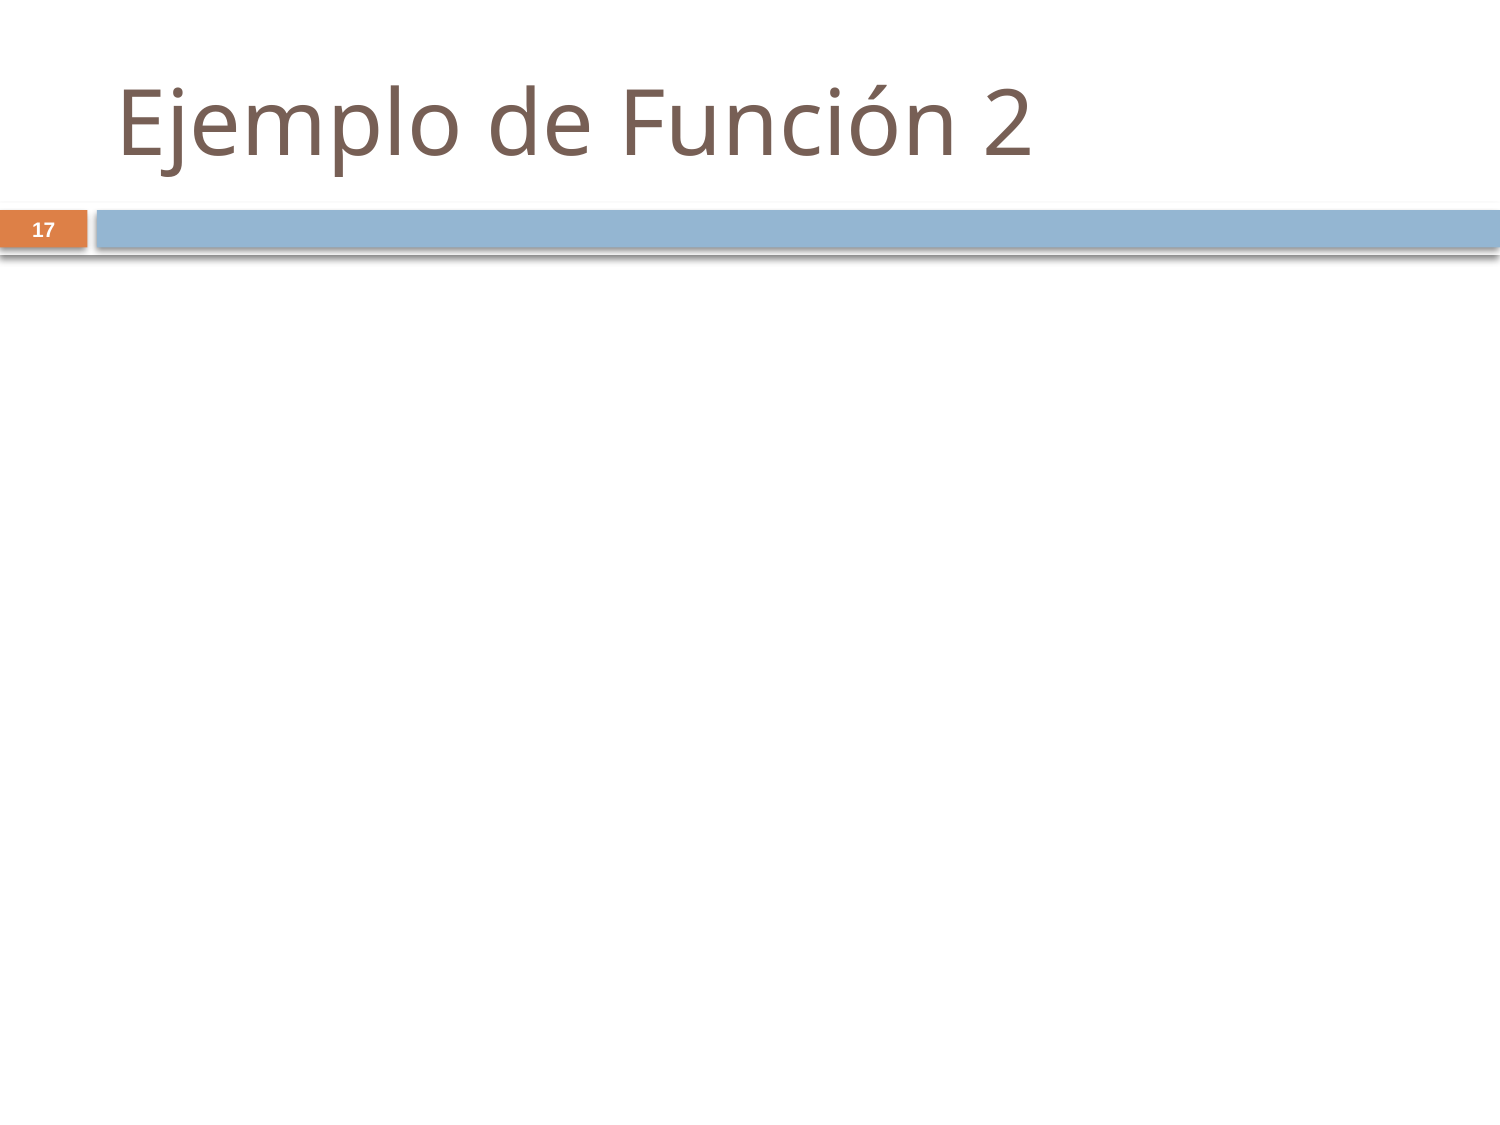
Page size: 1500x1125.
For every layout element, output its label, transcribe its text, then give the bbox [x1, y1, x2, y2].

slide_number 17 [0, 208, 88, 249]
title Ejemplo de Función 2 [100, 37, 1438, 200]
